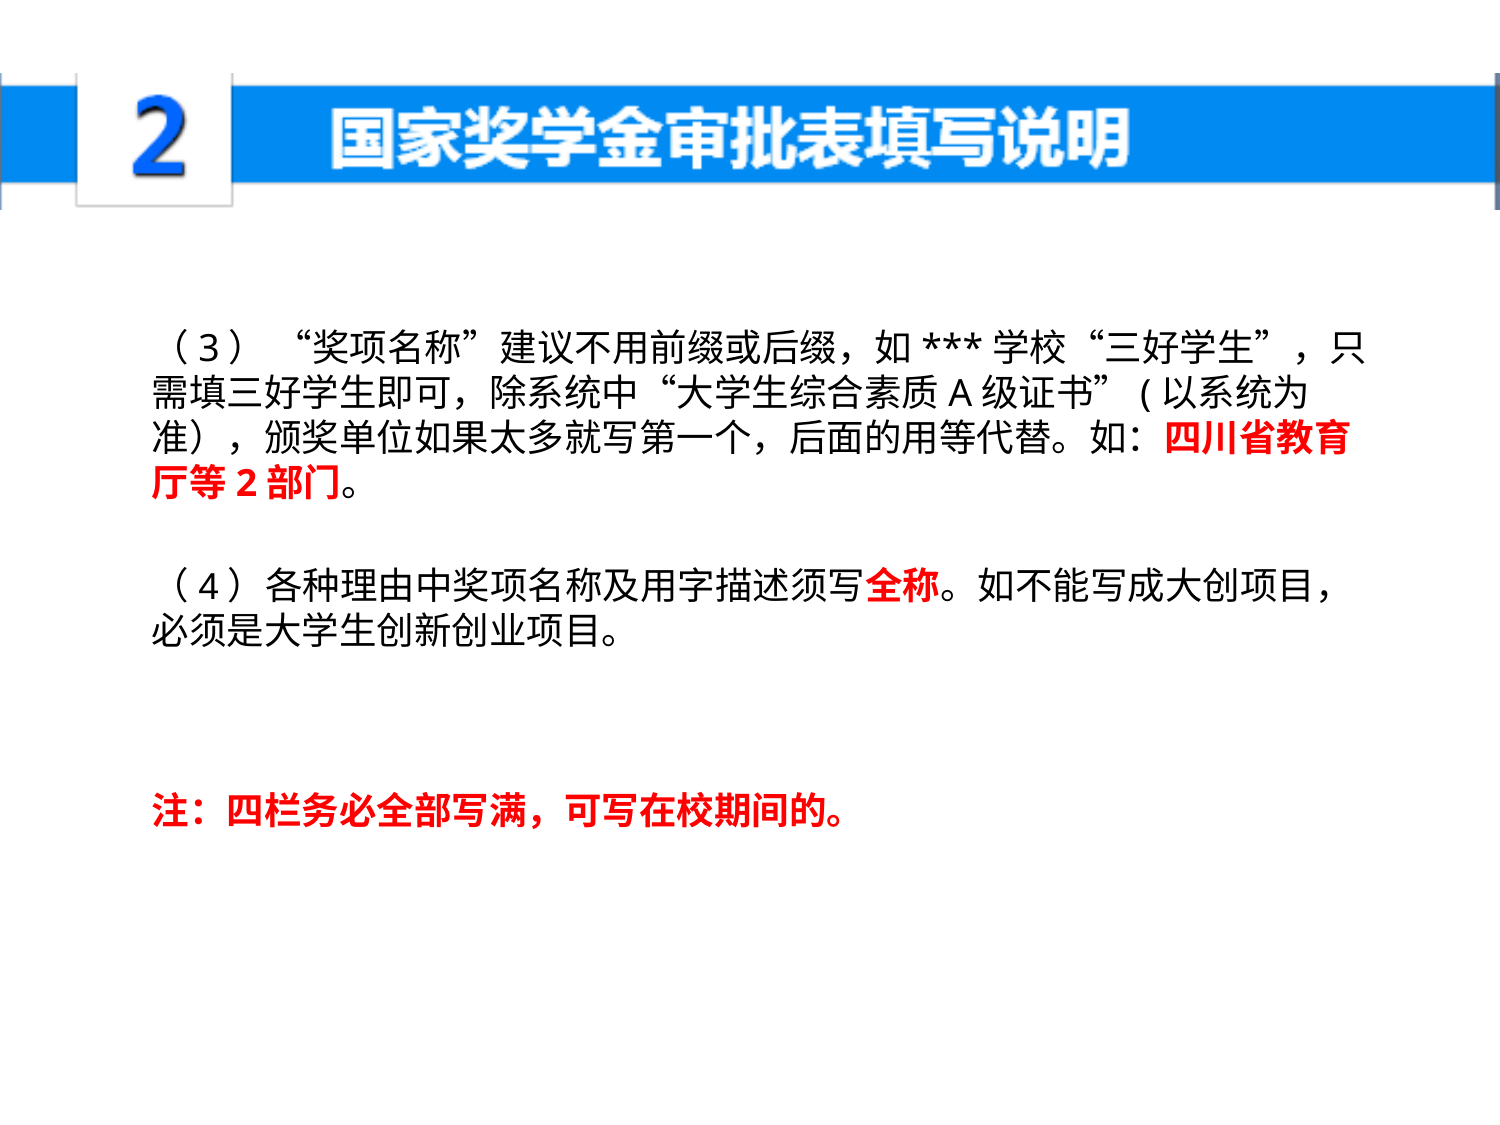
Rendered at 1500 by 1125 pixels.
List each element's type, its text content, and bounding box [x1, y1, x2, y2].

picture [0, 73, 1500, 210]
text_box （3） “奖项名称”建议不用前缀或后缀，如***学校“三好学生”，只需填三好学生即可，除系统中“大学生综合素质A级证书”(以系统为准），颁奖单位如果太多就写第一个，后面的用等代替。如：四川省教育厅等2部门。 （4）各种理由中奖项名称及用字描述须写全称。如不能写成大创项目，必须是大学生创新创业项目。 注：四栏务必全部写满，可写在校期间的。 [137, 259, 1393, 840]
